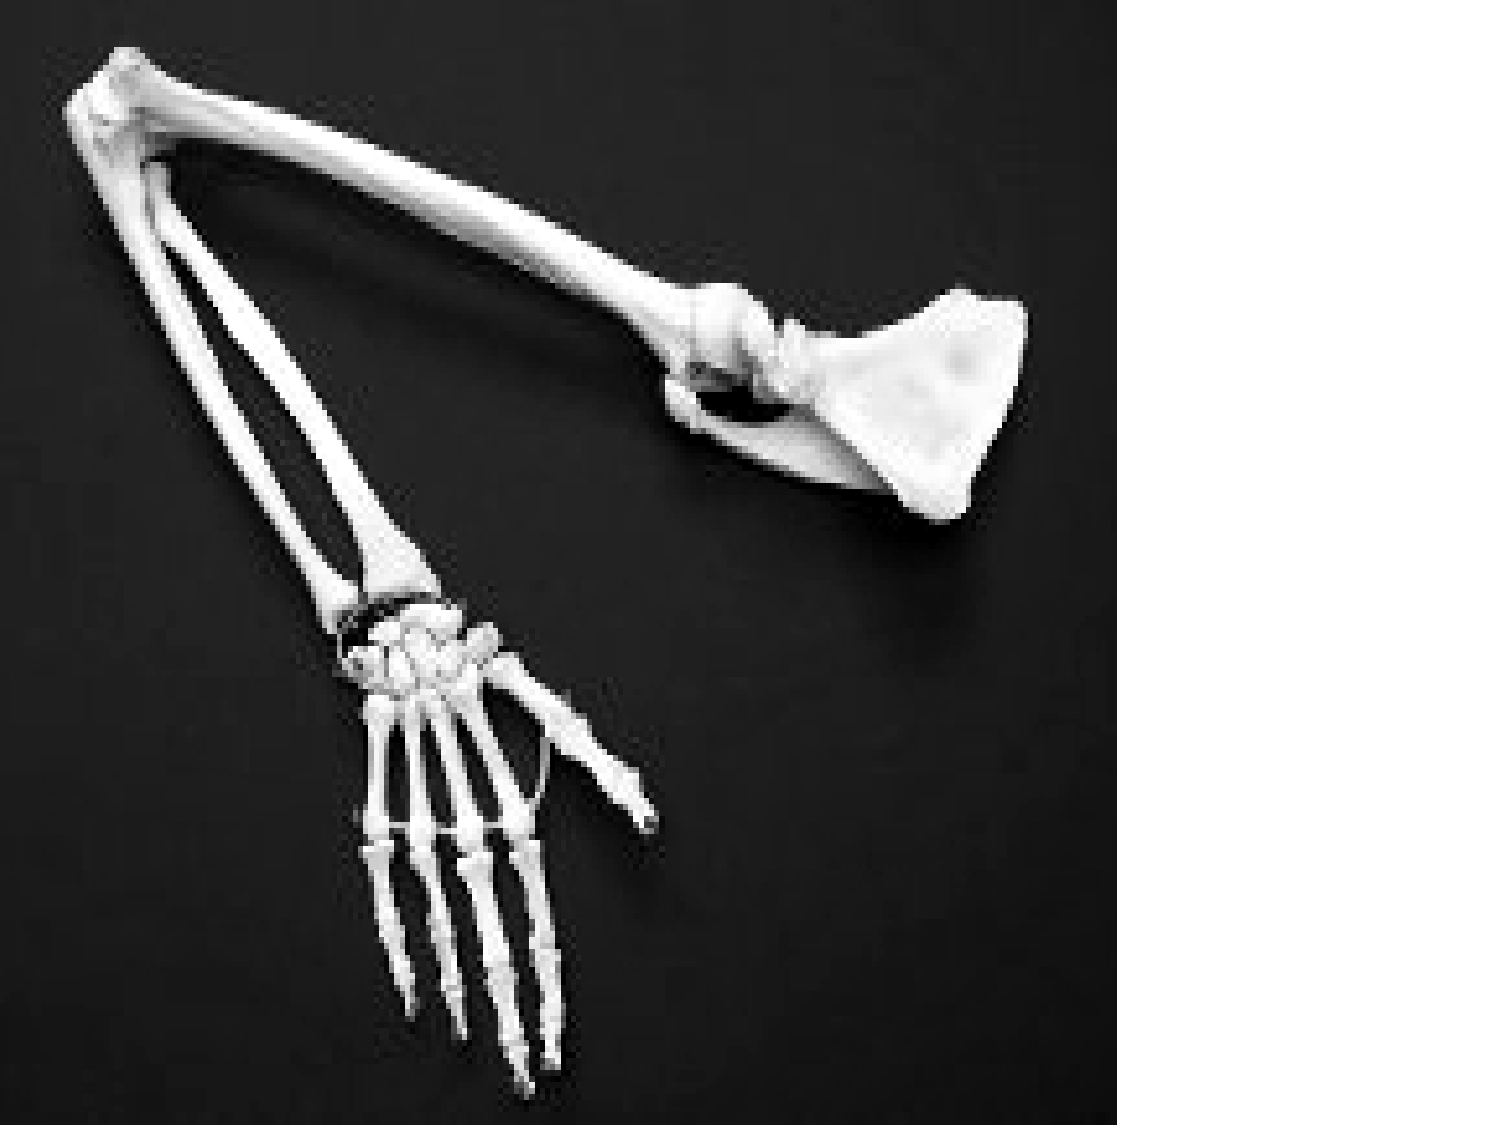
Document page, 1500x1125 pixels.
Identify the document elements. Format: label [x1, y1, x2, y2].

picture [0, 0, 1117, 1125]
